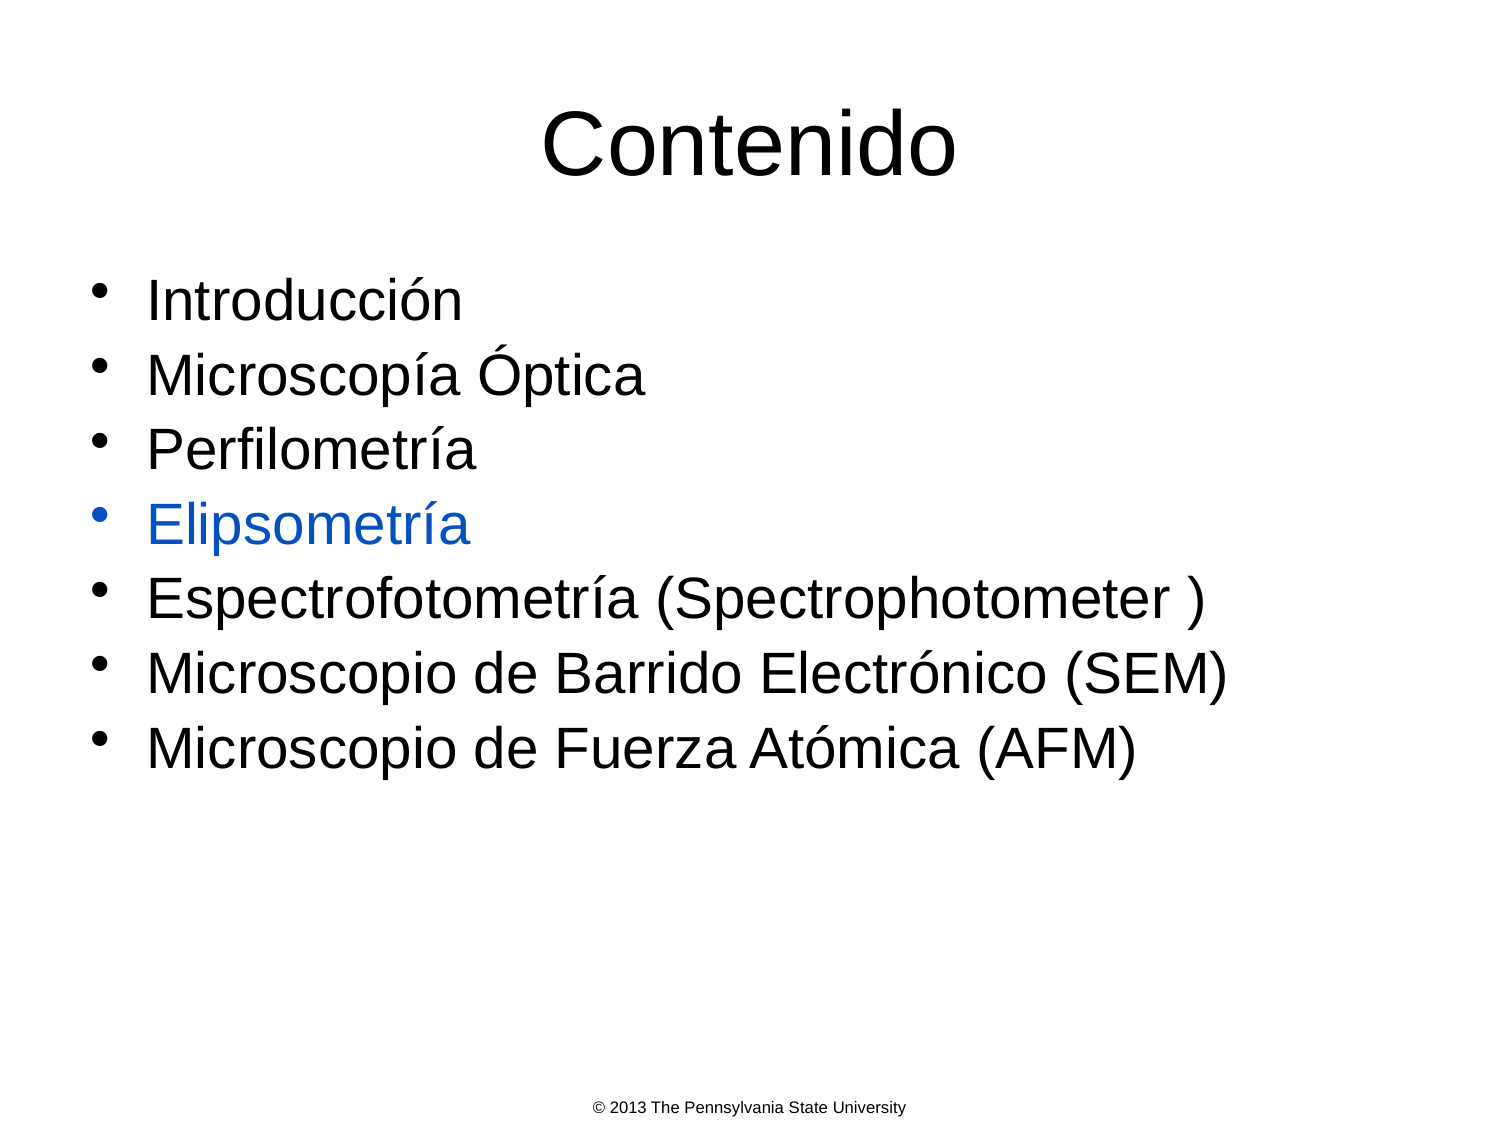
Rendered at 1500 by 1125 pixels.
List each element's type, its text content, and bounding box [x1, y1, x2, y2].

title Contenido [74, 44, 1426, 233]
list Introducción Microscopía Óptica Perfilometría Elipsometría Espectrofotometría (Spectrophotometer ) Microscopio de Barrido Electrónico (SEM) Microscopio de Fuerza Atómica (AFM) [74, 262, 1426, 951]
